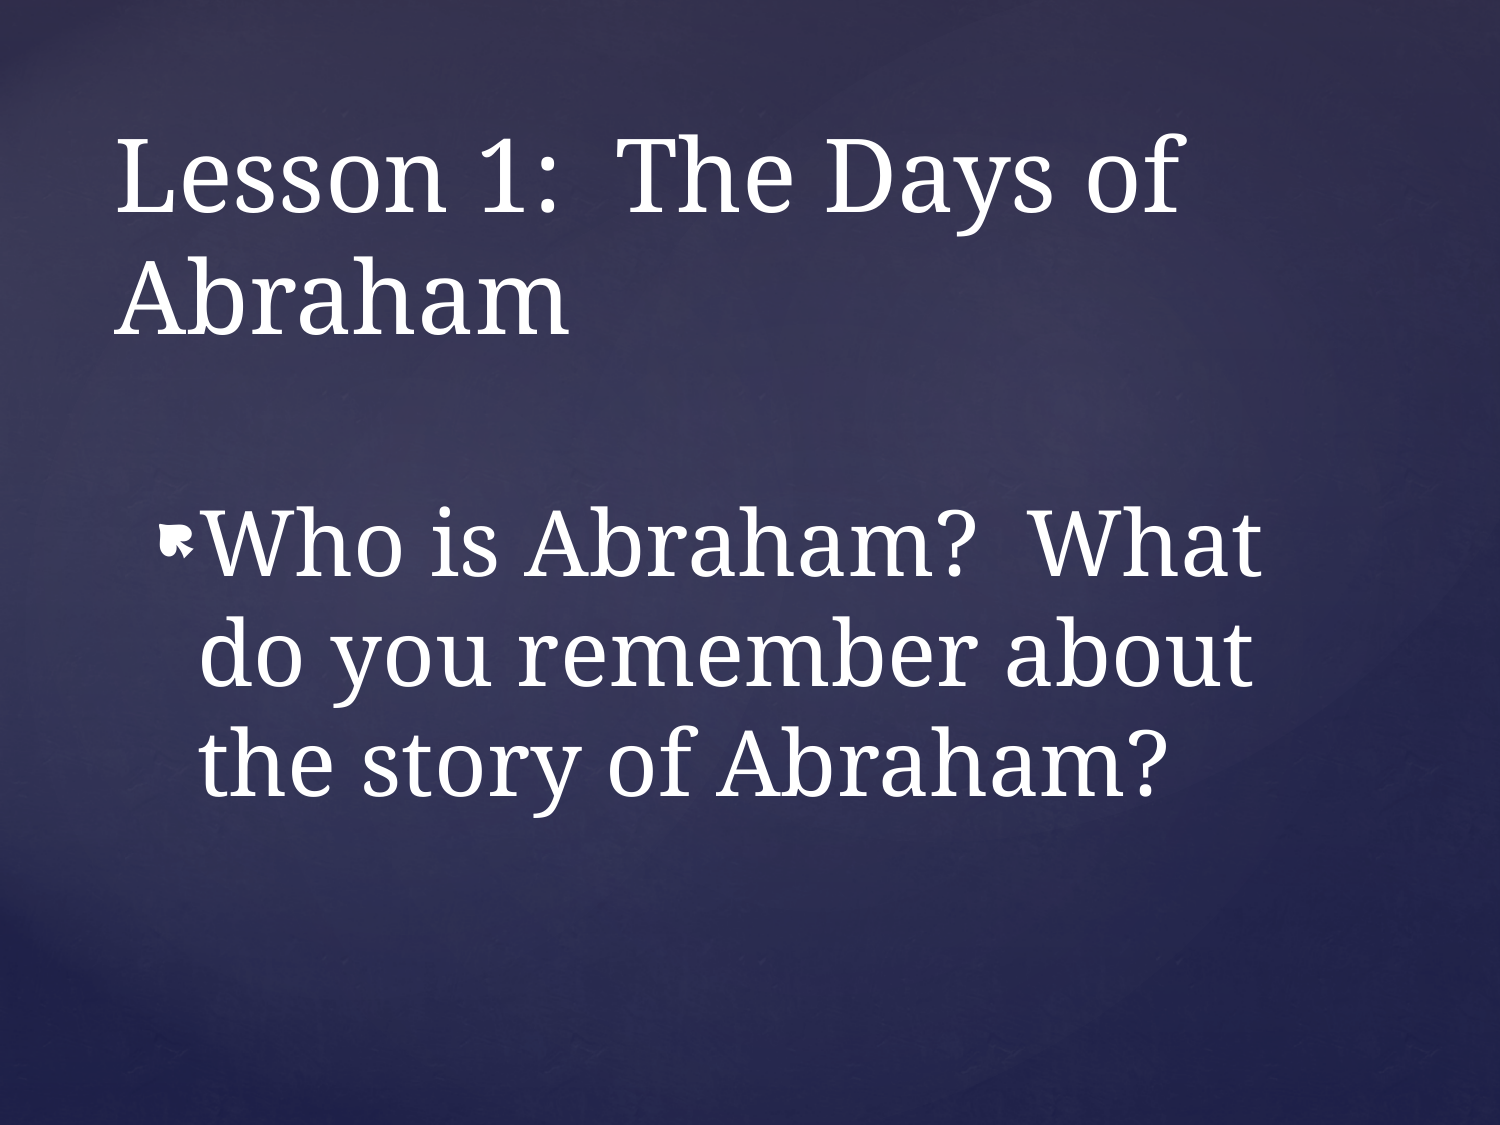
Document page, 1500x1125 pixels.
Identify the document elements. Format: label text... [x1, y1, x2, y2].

title Lesson 1: The Days of Abraham [99, 212, 1338, 363]
list Who is Abraham? What do you remember about the story of Abraham? [137, 237, 1375, 1063]
